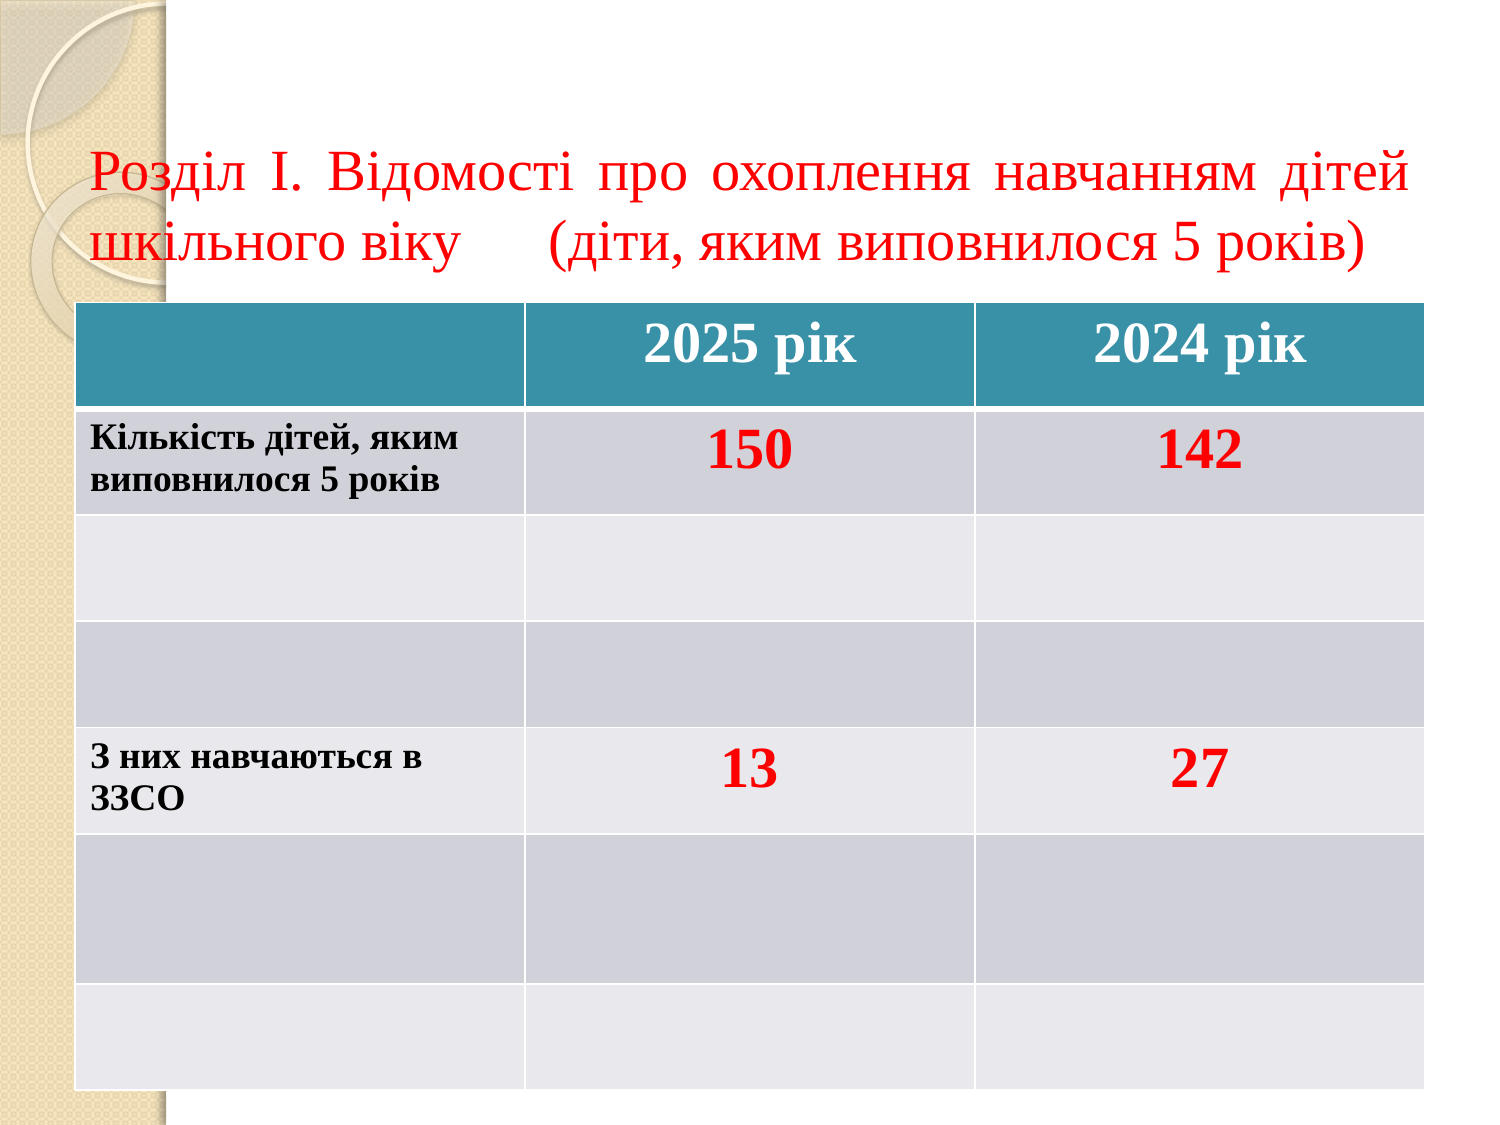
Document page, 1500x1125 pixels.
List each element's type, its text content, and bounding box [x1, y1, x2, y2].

table_cell [76, 516, 524, 620]
table_cell [526, 622, 974, 727]
table_cell 13 [526, 728, 974, 833]
title Розділ І. Відомості про охоплення навчанням дітей шкільного віку (діти, яким виповнилося 5 років) [75, 113, 1425, 291]
table_cell [526, 516, 974, 620]
table_cell 150 [526, 412, 974, 514]
table_cell [526, 835, 974, 983]
table_cell [976, 985, 1424, 1089]
table_cell [76, 985, 524, 1089]
table_header 2025 рік [526, 303, 974, 406]
table_cell [976, 835, 1424, 983]
table_cell [76, 835, 524, 983]
table_cell З них навчаються в ЗЗСО [76, 728, 524, 833]
table_cell 27 [976, 728, 1424, 833]
table_cell [976, 516, 1424, 620]
table_cell [526, 985, 974, 1089]
table_cell [976, 622, 1424, 727]
table_cell Кількість дітей, яким виповнилося 5 років [76, 412, 524, 514]
table_cell [76, 622, 524, 727]
table_header 2024 рік [976, 303, 1424, 406]
table_header [76, 303, 524, 406]
table_cell 142 [976, 412, 1424, 514]
